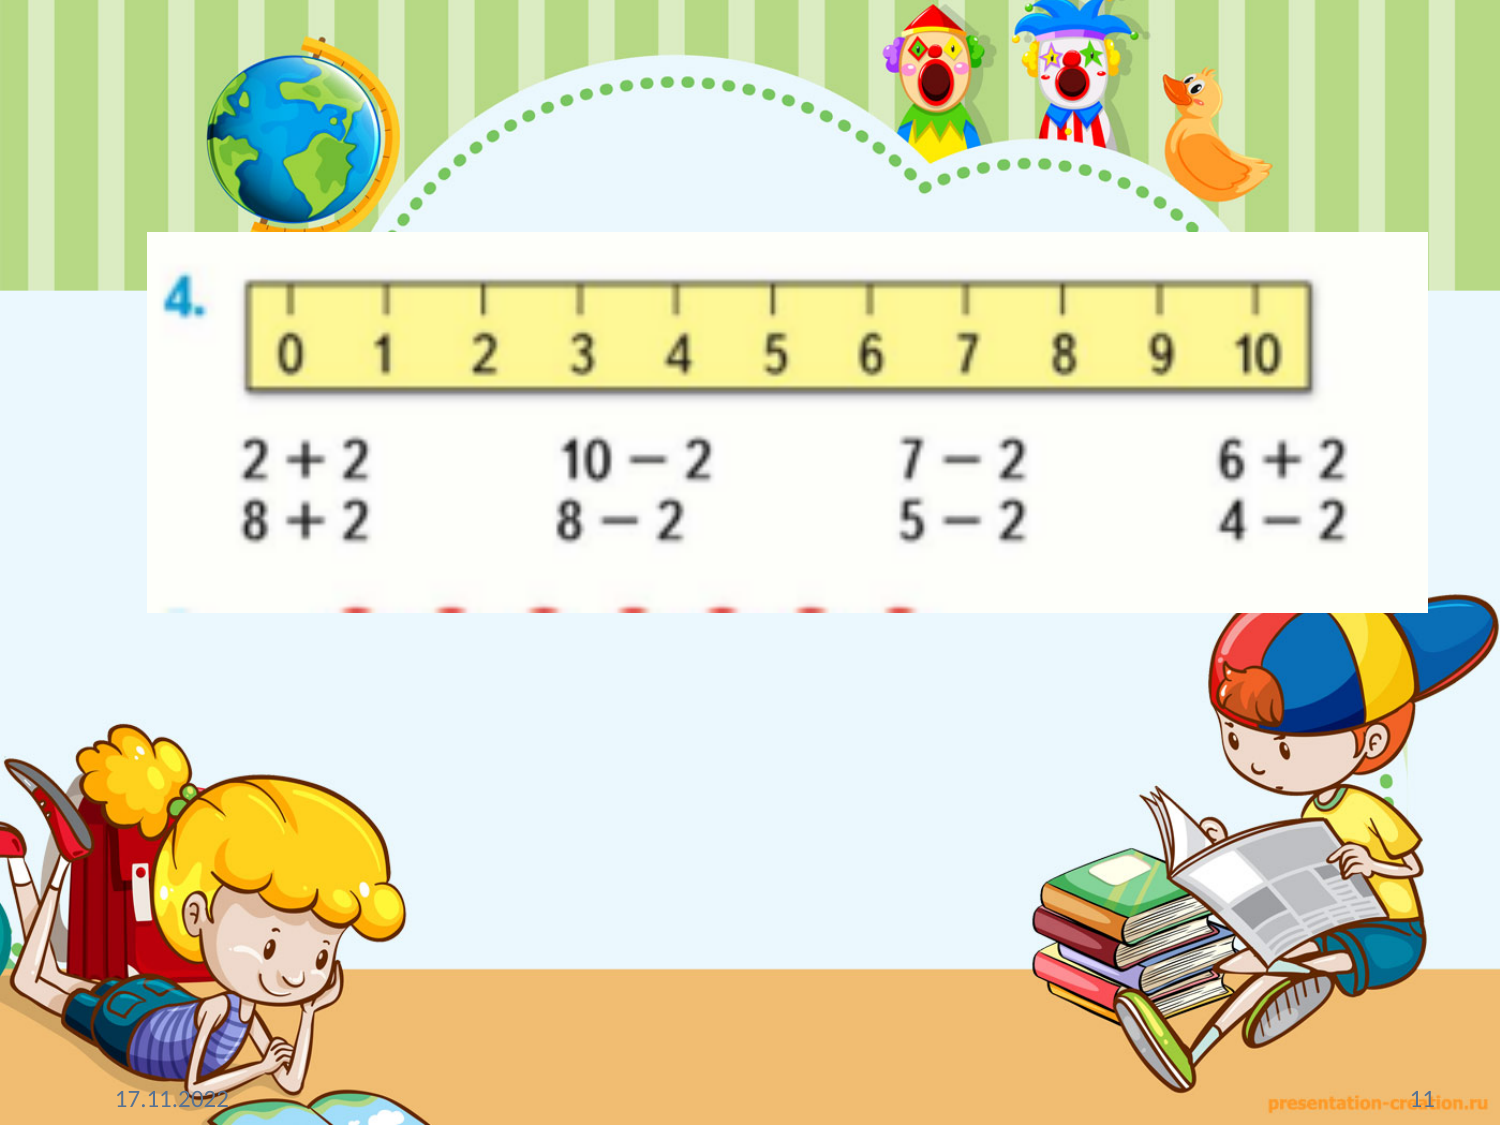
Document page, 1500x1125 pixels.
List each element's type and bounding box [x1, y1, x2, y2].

list [147, 231, 1428, 614]
picture [0, 0, 1500, 1125]
